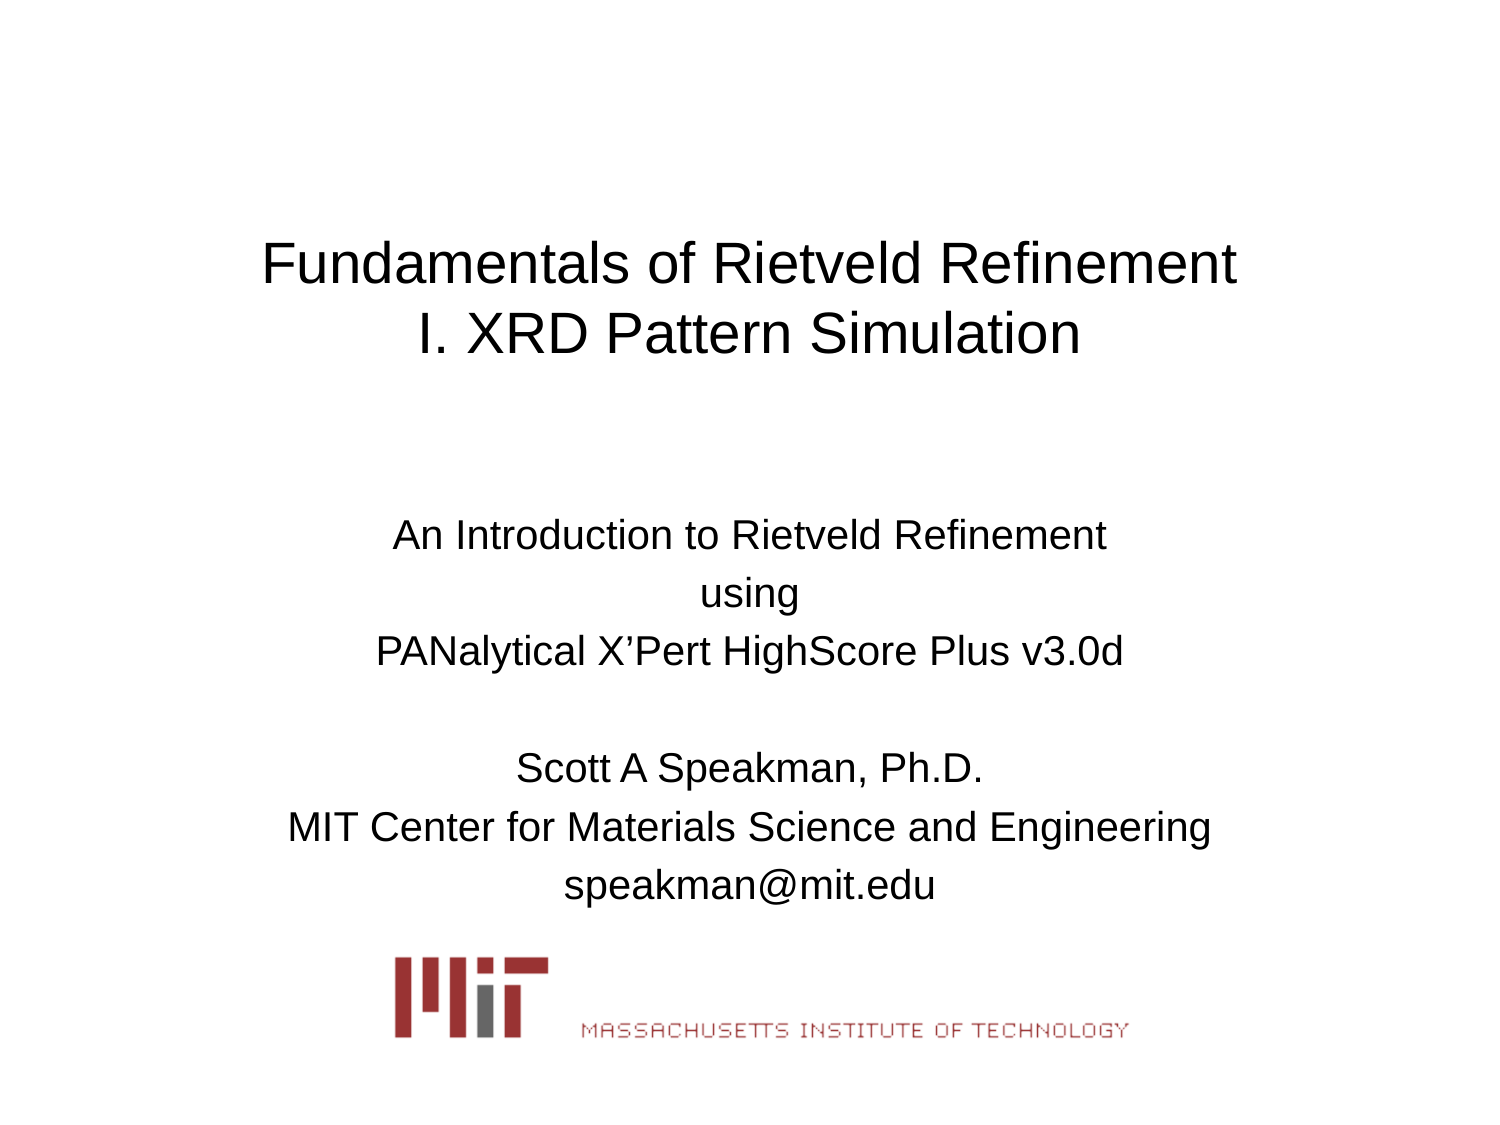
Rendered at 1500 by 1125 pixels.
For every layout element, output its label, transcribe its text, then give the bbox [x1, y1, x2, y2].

title Fundamentals of Rietveld Refinement I. XRD Pattern Simulation [112, 174, 1388, 417]
picture [387, 949, 1138, 1047]
subtitle An Introduction to Rietveld Refinement using PANalytical X’Pert HighScore Plus v3.0d Scott A Speakman, Ph.D. MIT Center for Materials Science and Engineering speakman@mit.edu [225, 500, 1275, 925]
